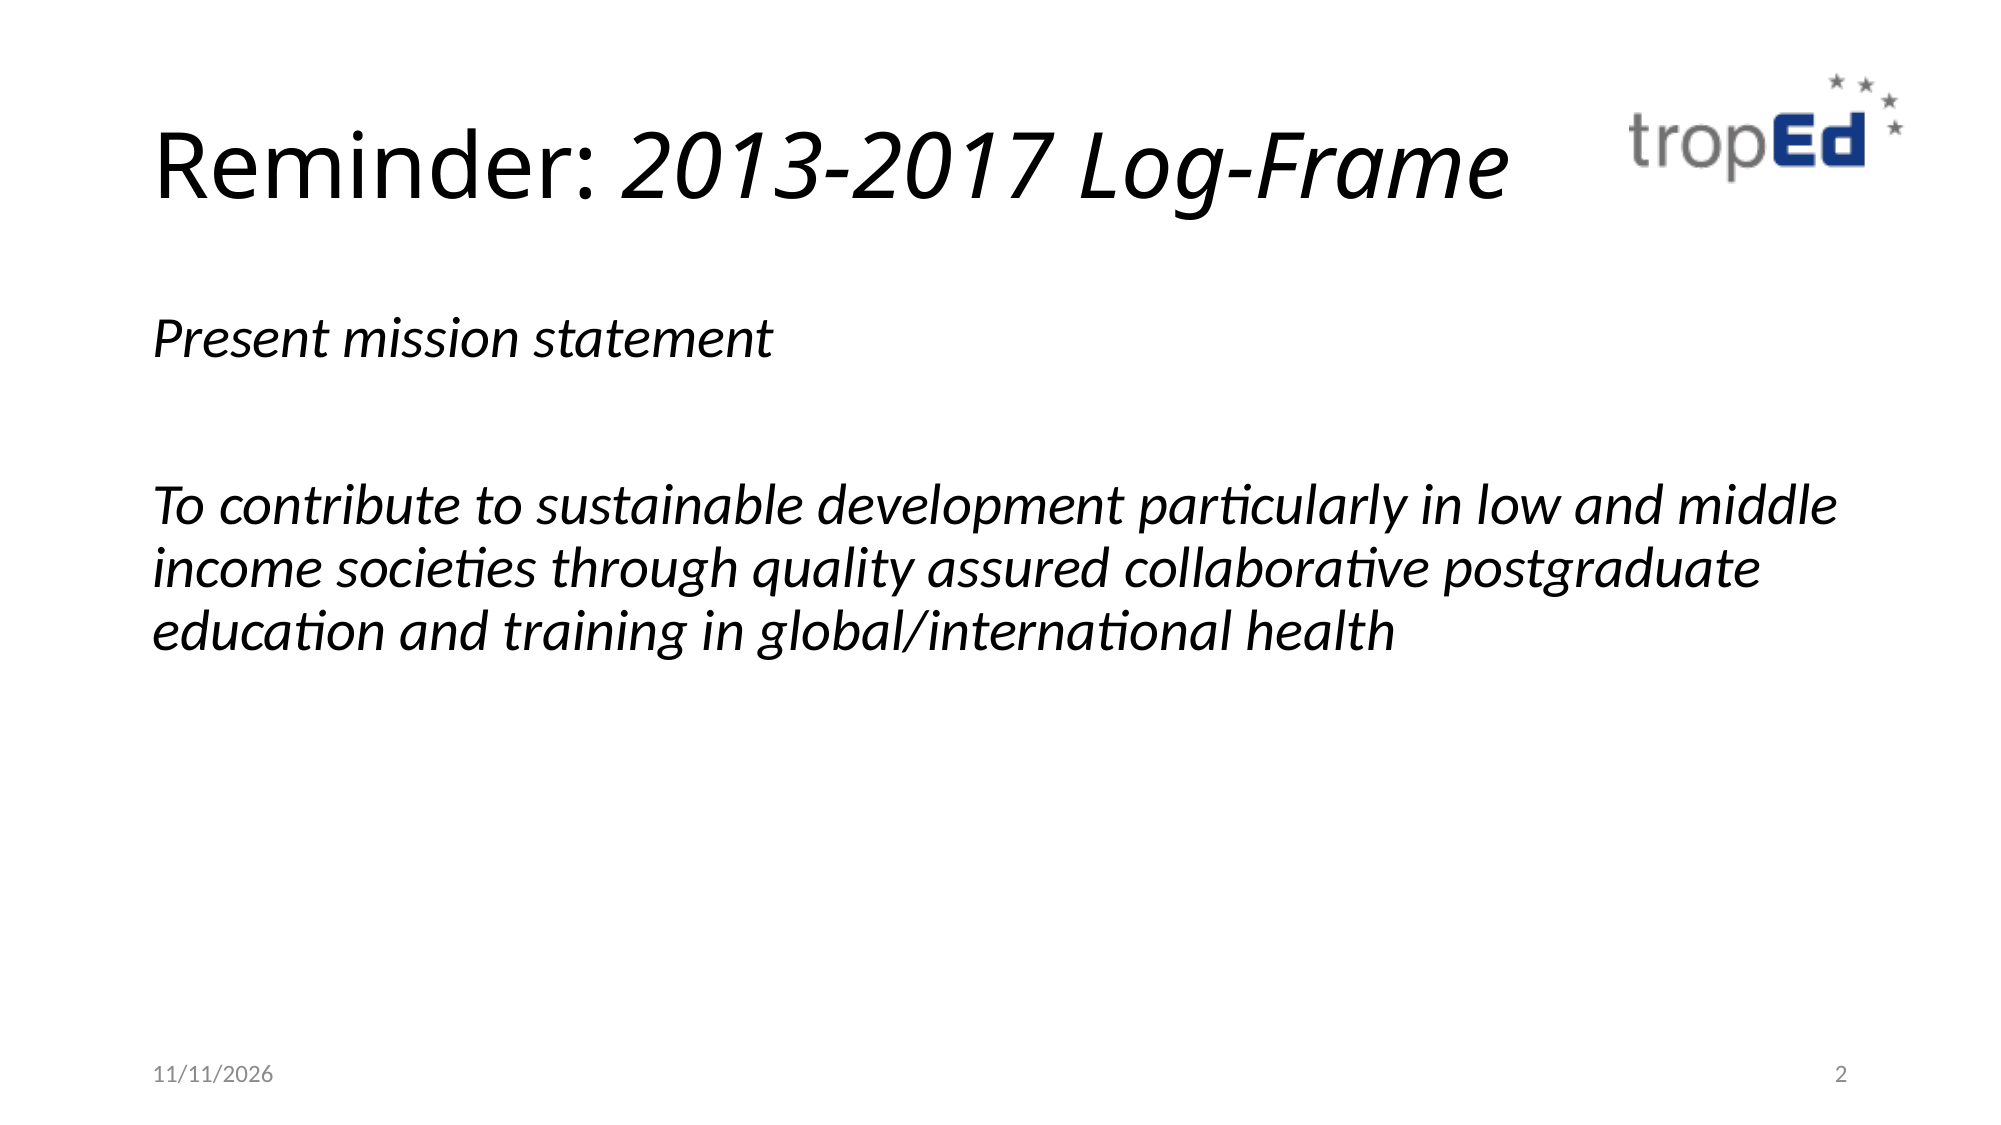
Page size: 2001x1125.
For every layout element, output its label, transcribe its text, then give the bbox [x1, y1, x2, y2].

list Present mission statement To contribute to sustainable development particularly in low and middle income societies through quality assured collaborative postgraduate education and training in global/international health [137, 299, 1863, 1014]
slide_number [137, 1042, 588, 1103]
slide_number 2 [1412, 1042, 1863, 1103]
picture [1629, 73, 1914, 185]
title Reminder: 2013-2017 Log-Frame [137, 59, 1863, 278]
